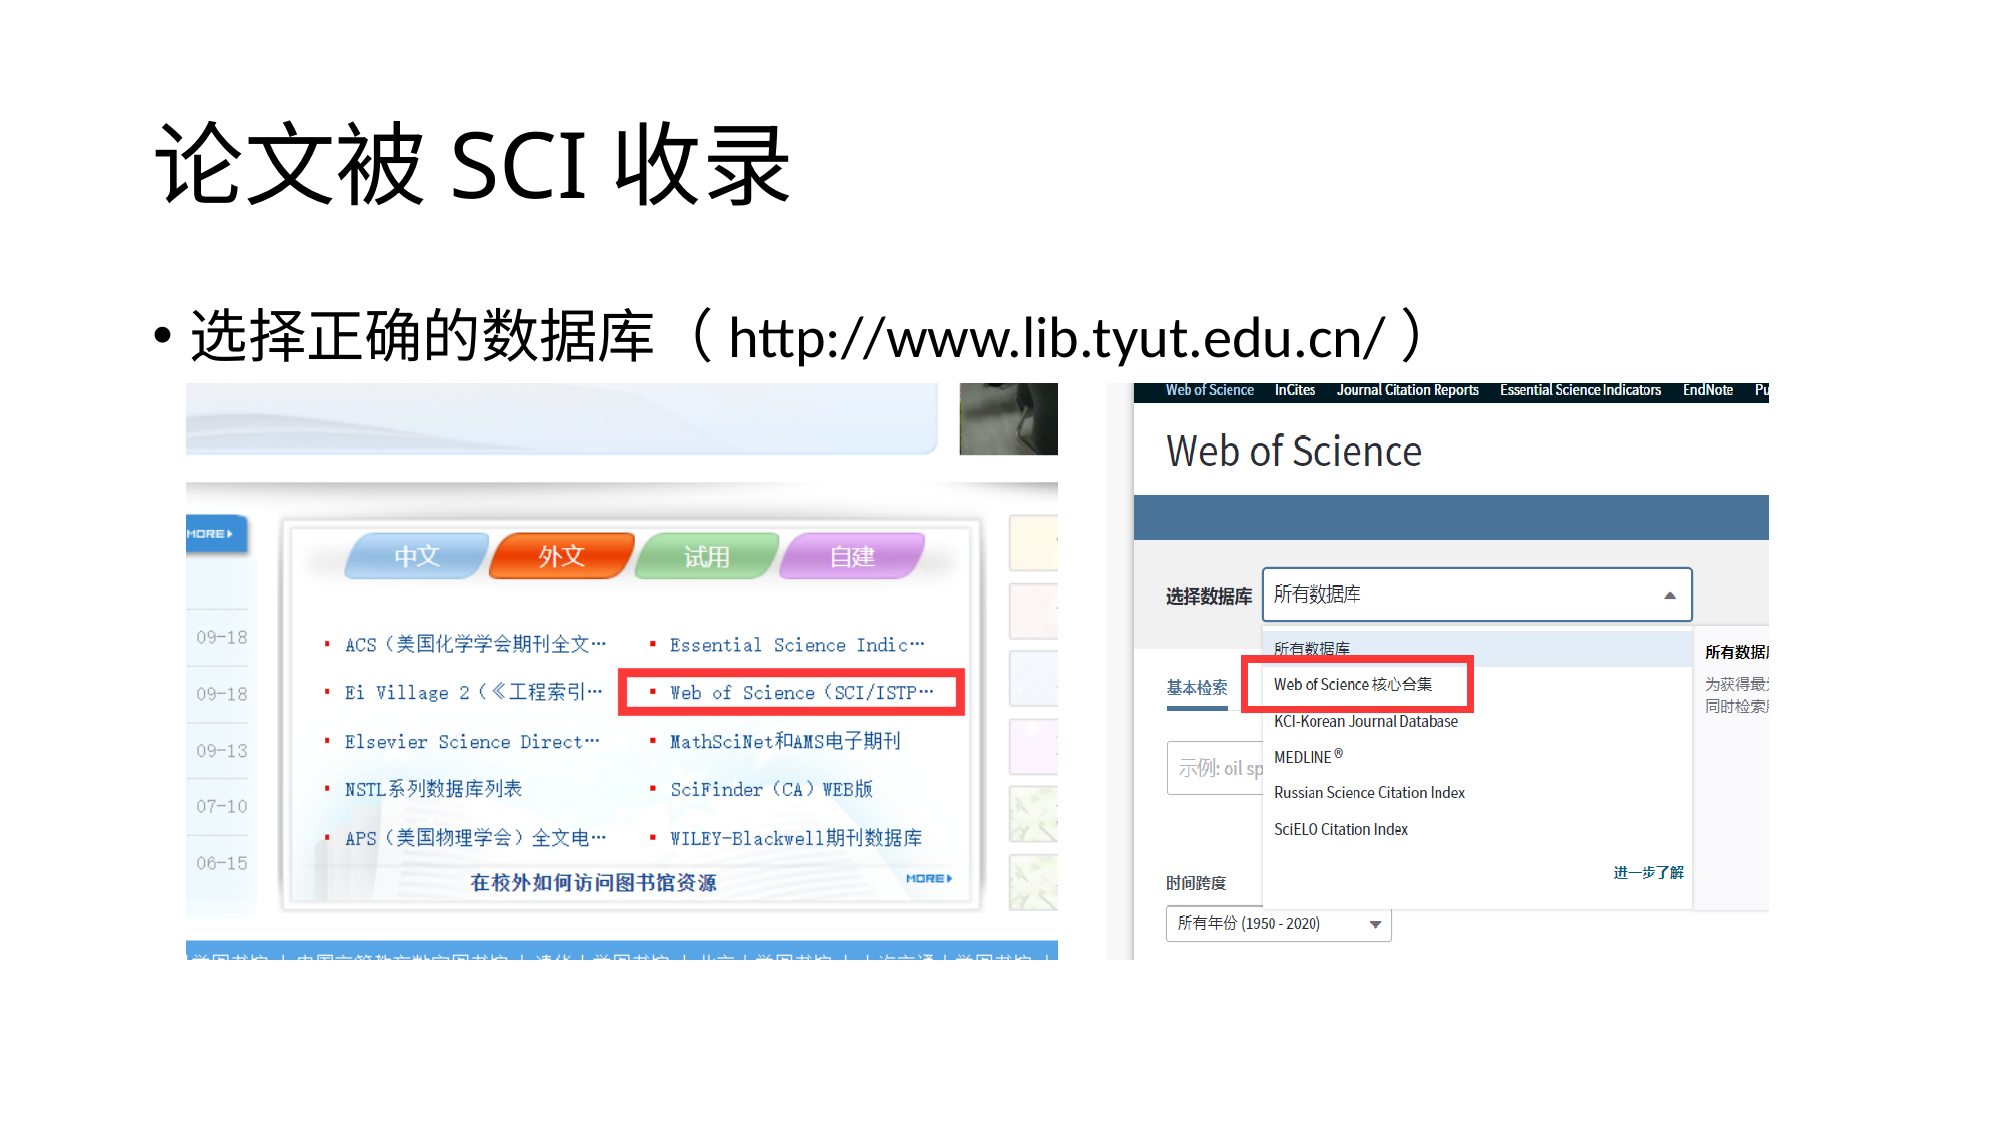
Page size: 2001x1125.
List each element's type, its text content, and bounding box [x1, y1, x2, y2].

picture [186, 383, 1058, 960]
picture [1106, 383, 1769, 960]
list 选择正确的数据库（http://www.lib.tyut.edu.cn/） [137, 299, 1863, 1014]
title 论文被SCI收录 [137, 59, 1863, 278]
